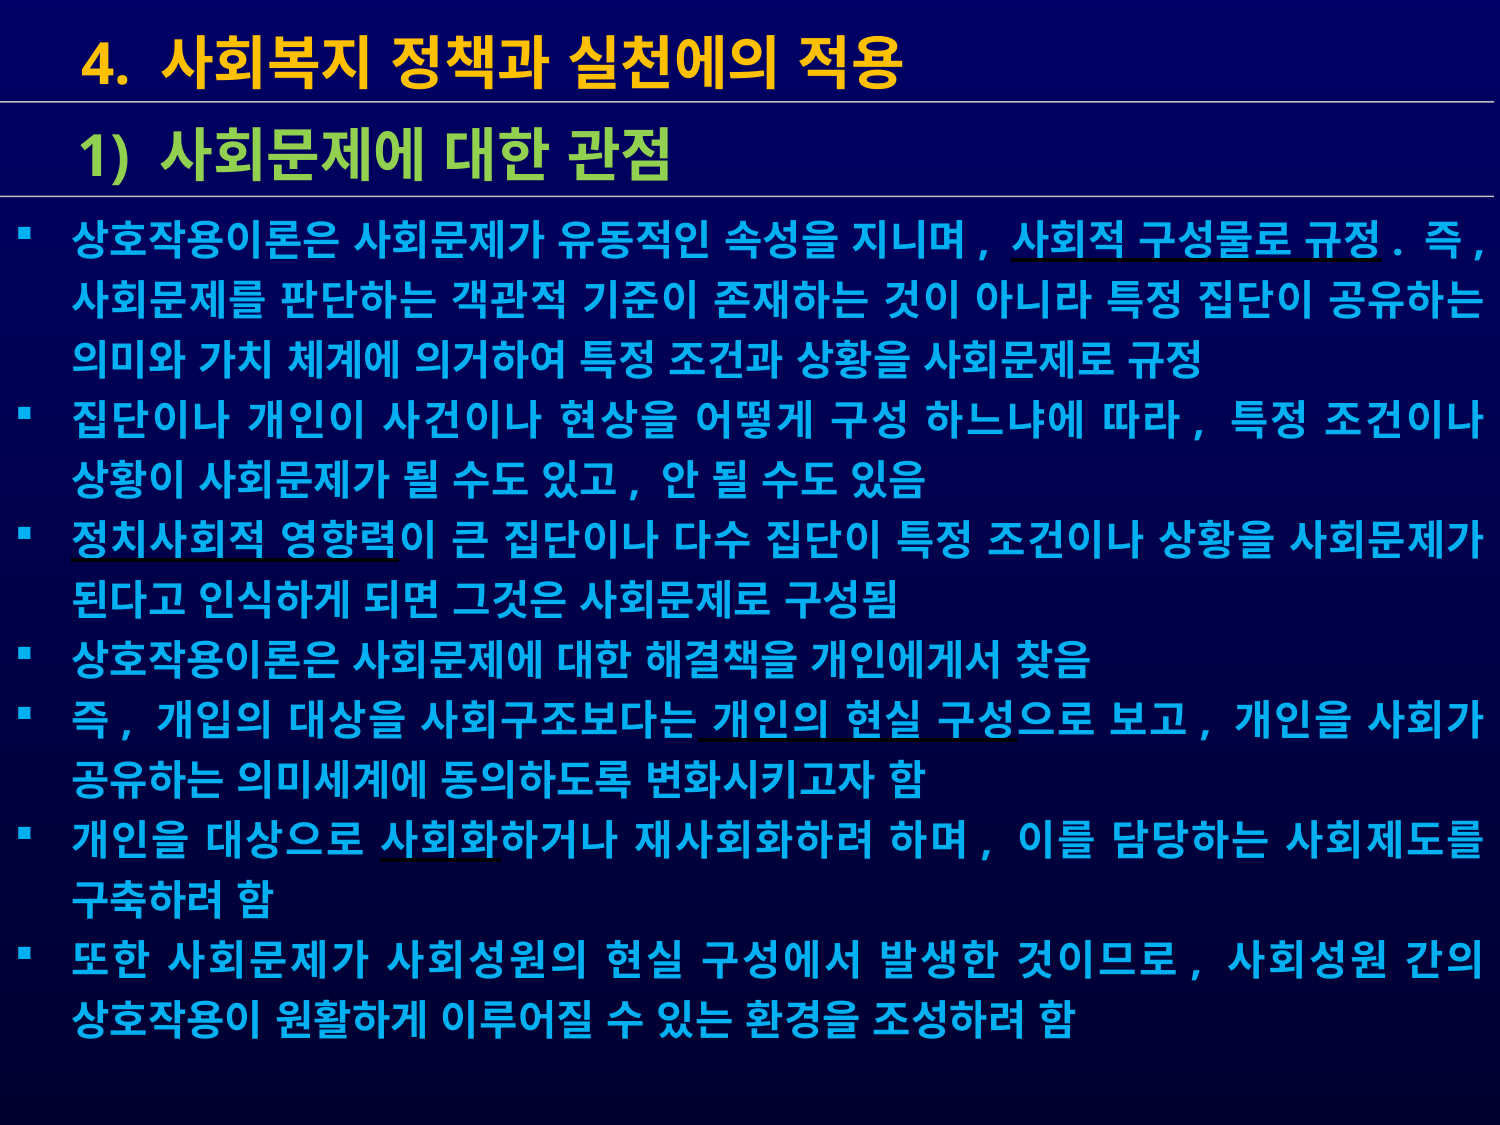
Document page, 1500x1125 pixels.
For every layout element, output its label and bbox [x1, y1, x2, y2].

text_box [0, 18, 1500, 1052]
